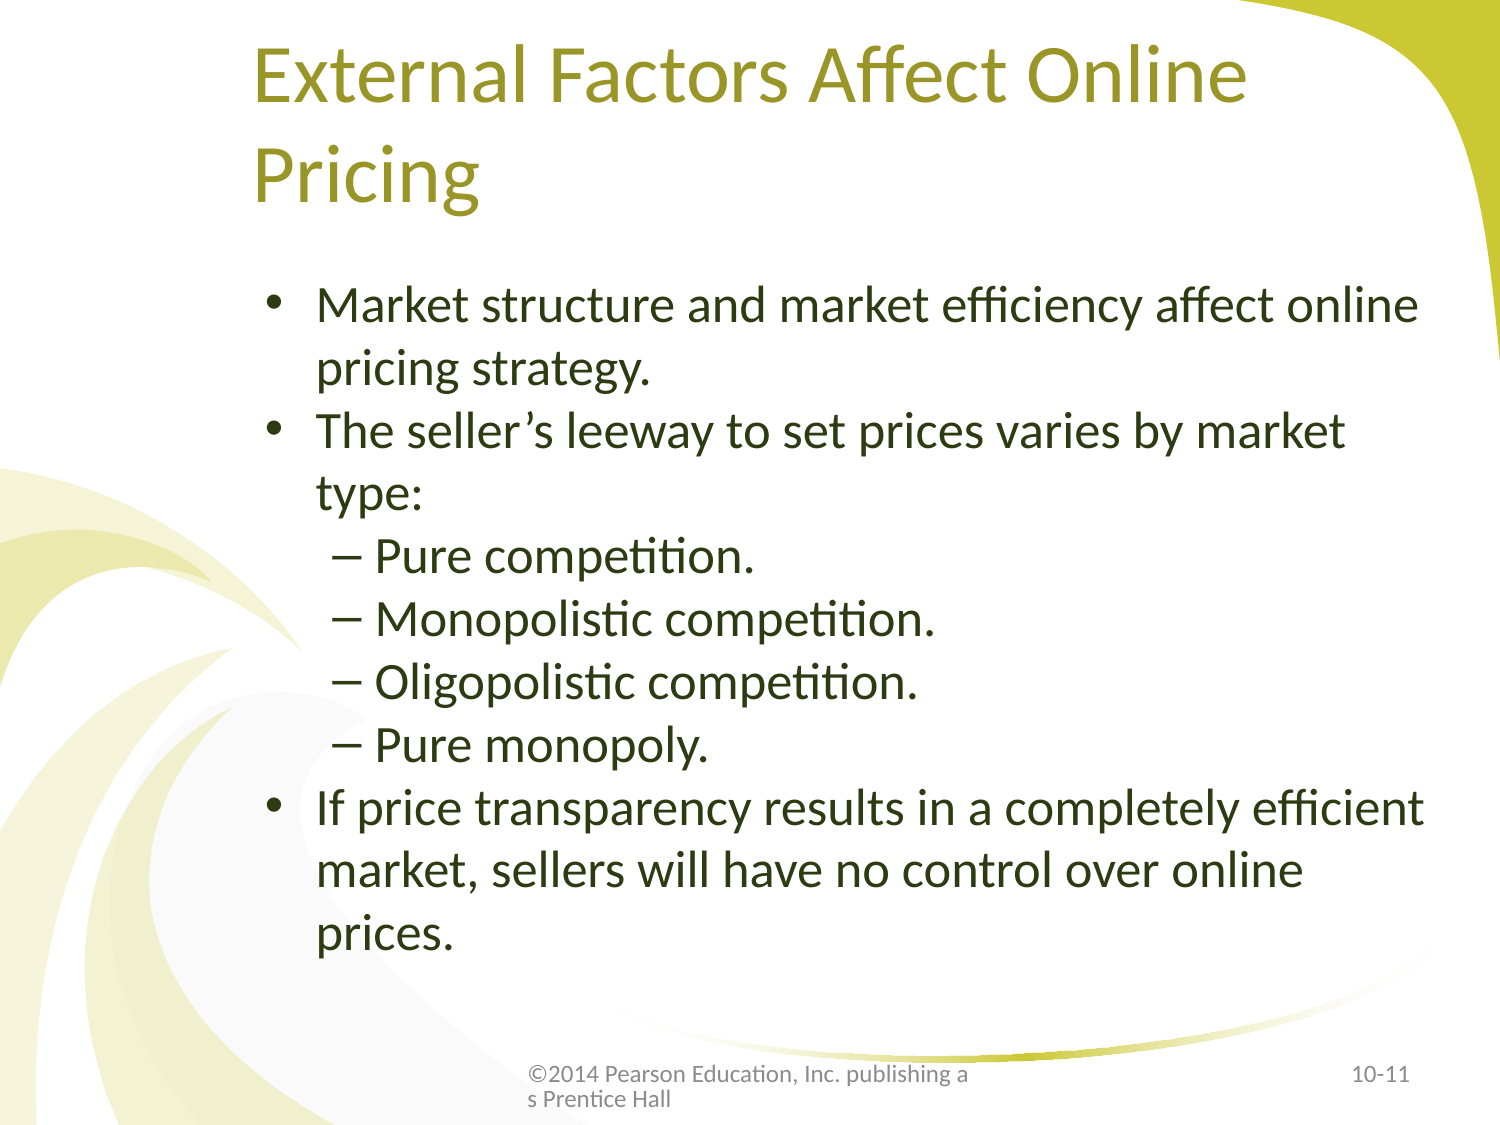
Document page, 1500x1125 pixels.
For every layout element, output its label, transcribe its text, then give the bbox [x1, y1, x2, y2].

footer ©2014 Pearson Education, Inc. publishing as Prentice Hall [512, 1042, 988, 1103]
slide_number 10-11 [1074, 1042, 1425, 1103]
list Market structure and market efficiency affect online pricing strategy. The seller’s leeway to set prices varies by market type: Pure competition. Monopolistic competition. Oligopolistic competition. Pure monopoly. If price transparency results in a completely efficient market, sellers will have no control over online prices. [249, 262, 1450, 975]
title External Factors Affect Online Pricing [237, 37, 1500, 200]
